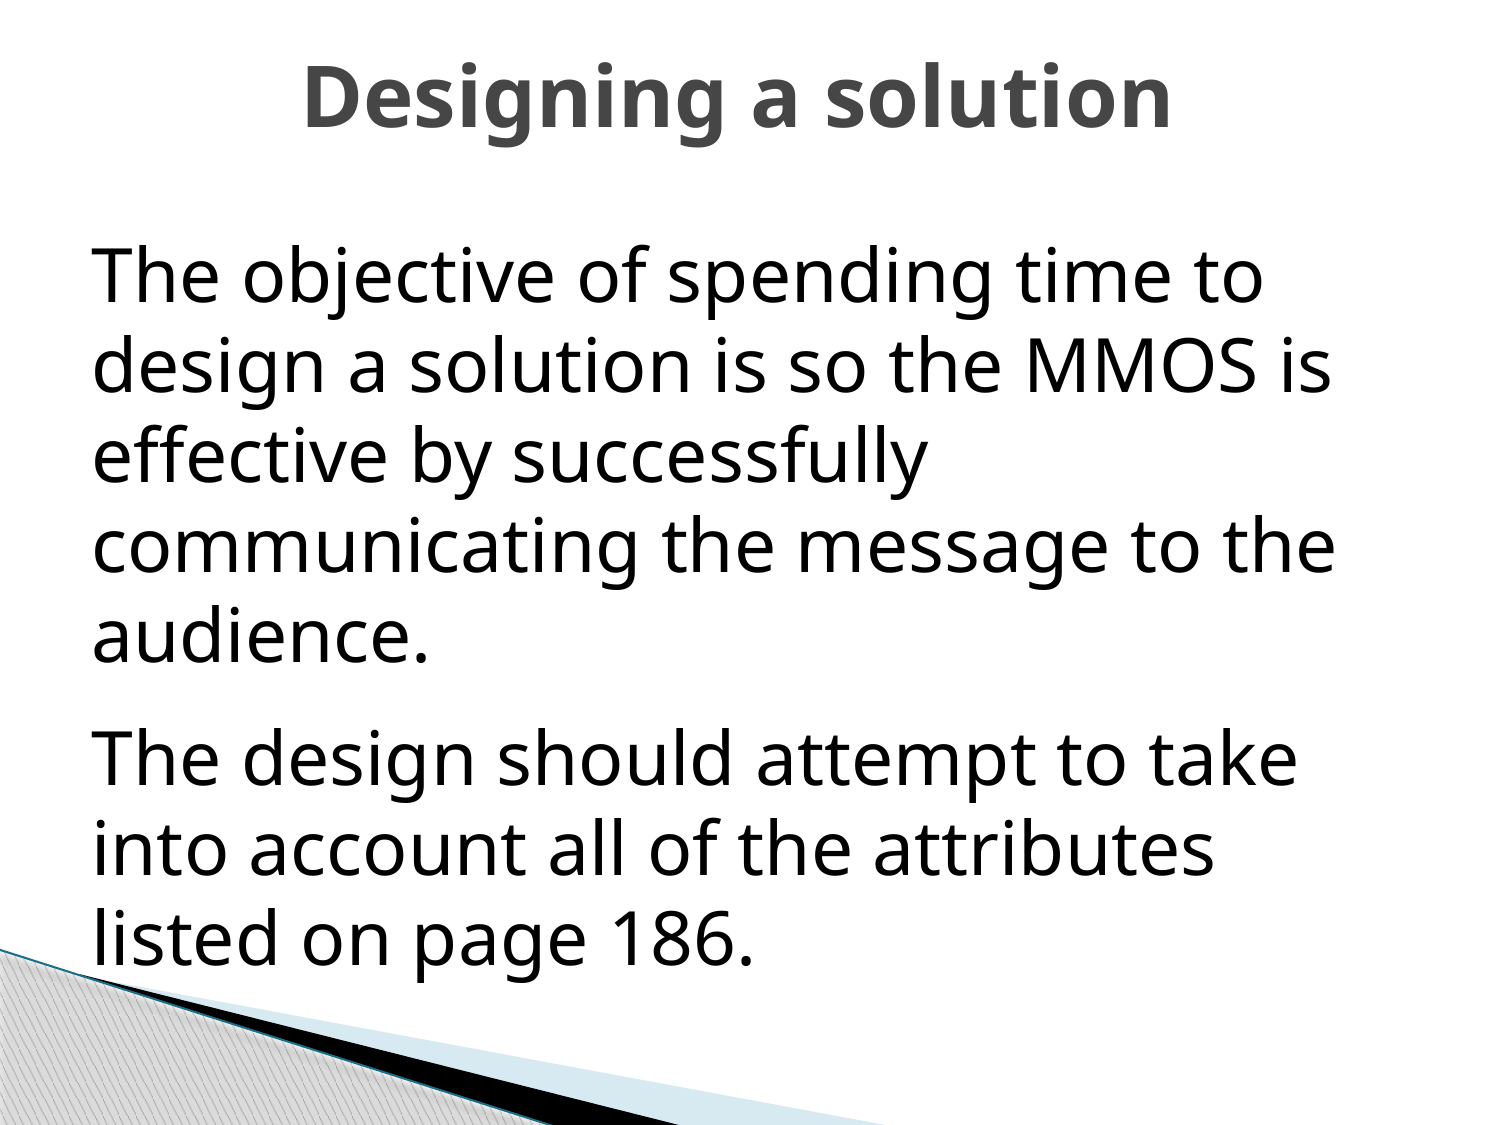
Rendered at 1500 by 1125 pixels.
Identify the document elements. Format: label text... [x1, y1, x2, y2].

title Designing a solution [100, 0, 1376, 188]
list The objective of spending time to design a solution is so the MMOS is effective by successfully communicating the message to the audience. The design should attempt to take into account all of the attributes listed on page 186. [76, 219, 1400, 1106]
